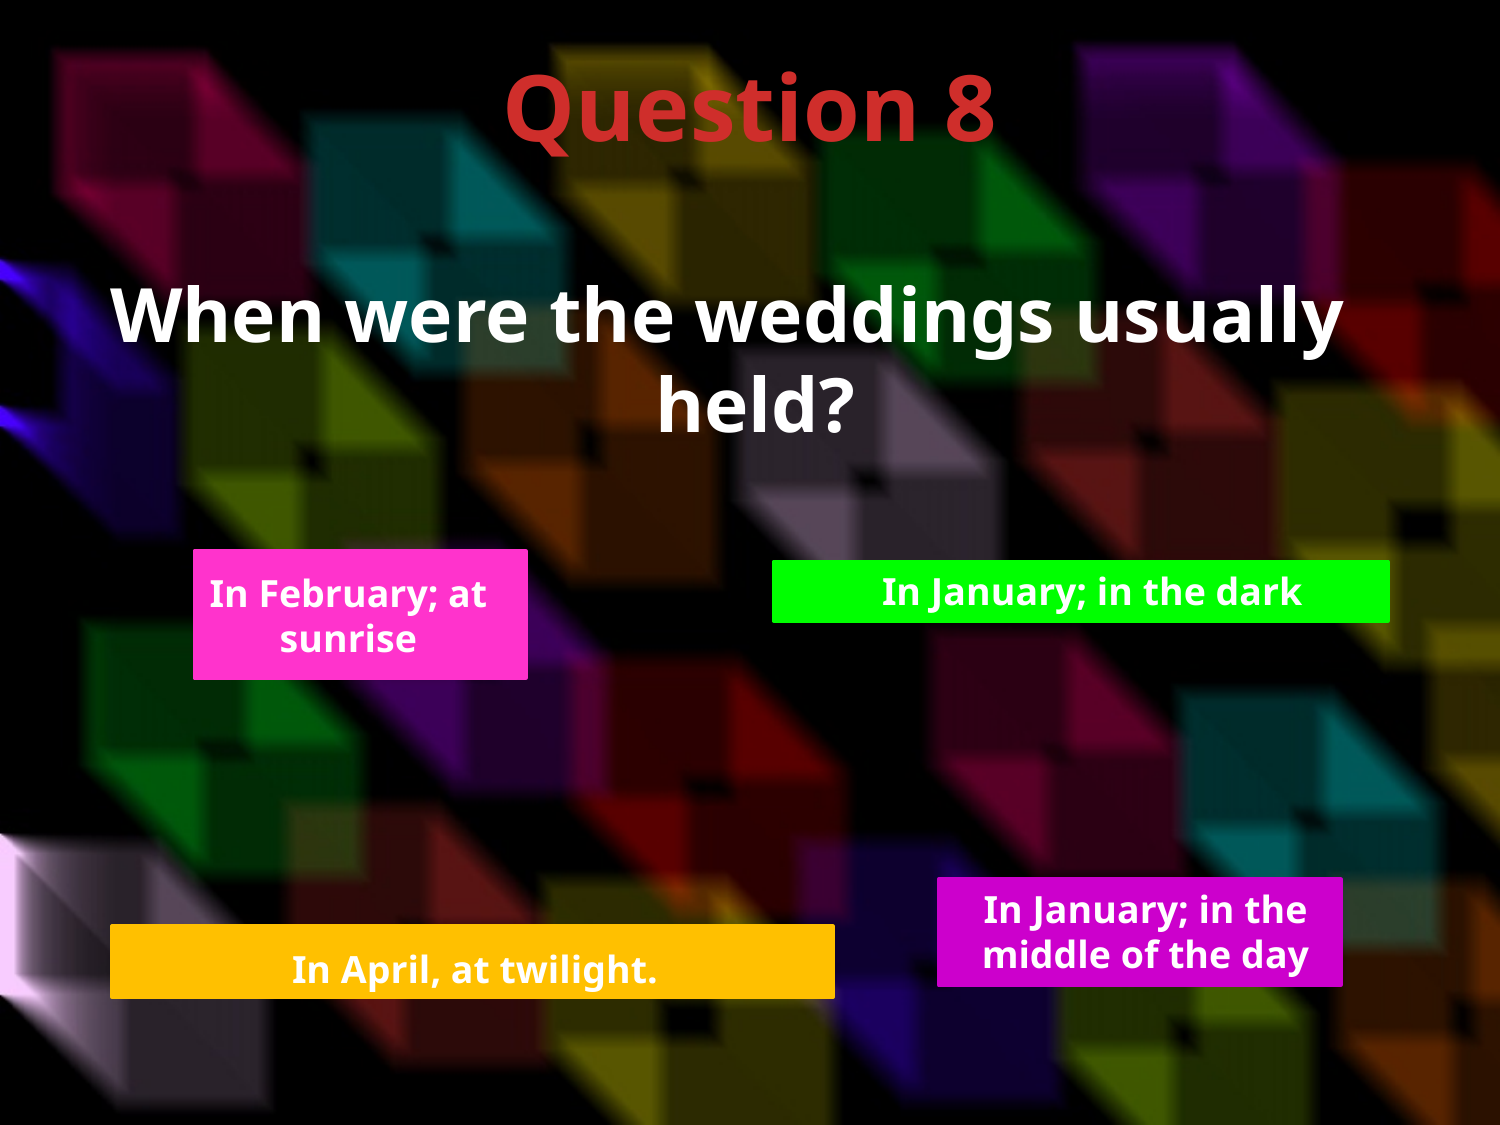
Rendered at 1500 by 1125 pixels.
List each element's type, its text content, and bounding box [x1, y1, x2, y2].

text_box In January; in the middle of the day [950, 879, 1341, 984]
text_box When were the weddings usually held? [29, 260, 1425, 466]
text_box Question 8 [74, 42, 1425, 231]
text_box [772, 560, 1390, 623]
text_box [110, 924, 835, 938]
text_box [937, 877, 1343, 987]
text_box In February; at sunrise [183, 562, 514, 668]
text_box In April, at twilight. [100, 938, 851, 998]
text_box In January; in the dark [773, 560, 1412, 620]
picture [0, 0, 1500, 1125]
text_box [193, 549, 528, 680]
